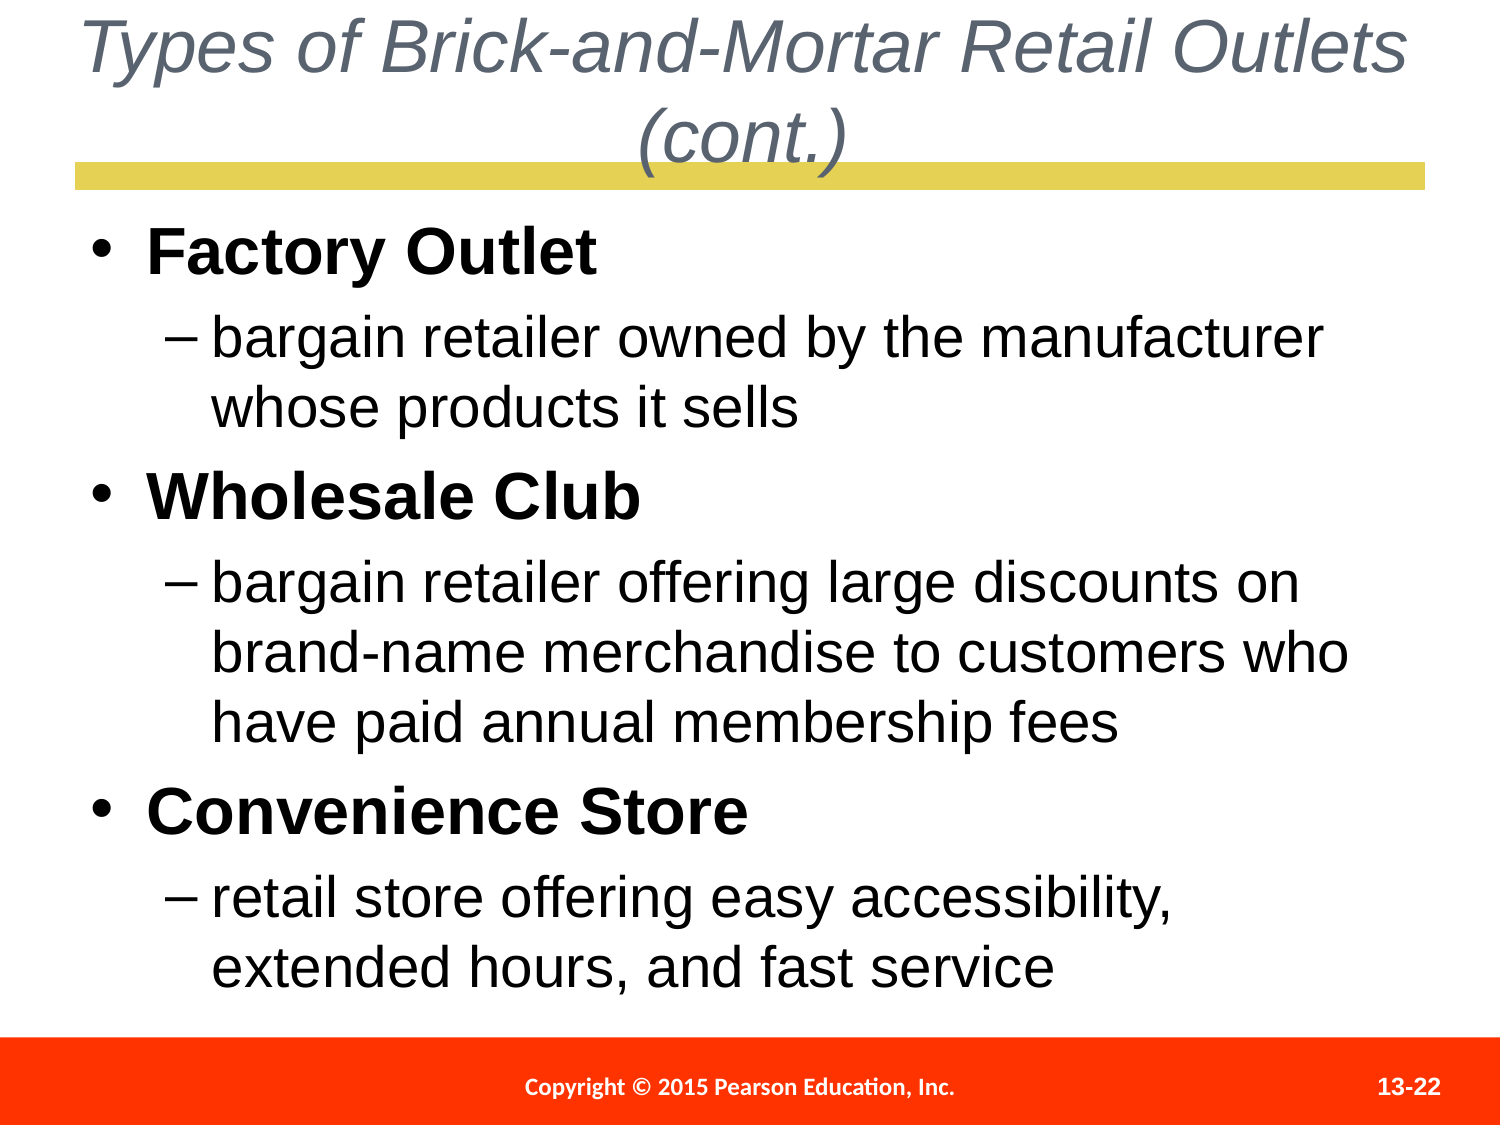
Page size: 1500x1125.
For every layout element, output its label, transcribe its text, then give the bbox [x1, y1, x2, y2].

text_box Types of Brick-and-Mortar Retail Outlets (cont.) [50, 12, 1438, 163]
picture [75, 163, 1425, 190]
list Factory Outlet bargain retailer owned by the manufacturer whose products it sells Wholesale Club bargain retailer offering large discounts on brand-name merchandise to customers who have paid annual membership fees Convenience Store retail store offering easy accessibility, extended hours, and fast service [74, 199, 1426, 1006]
